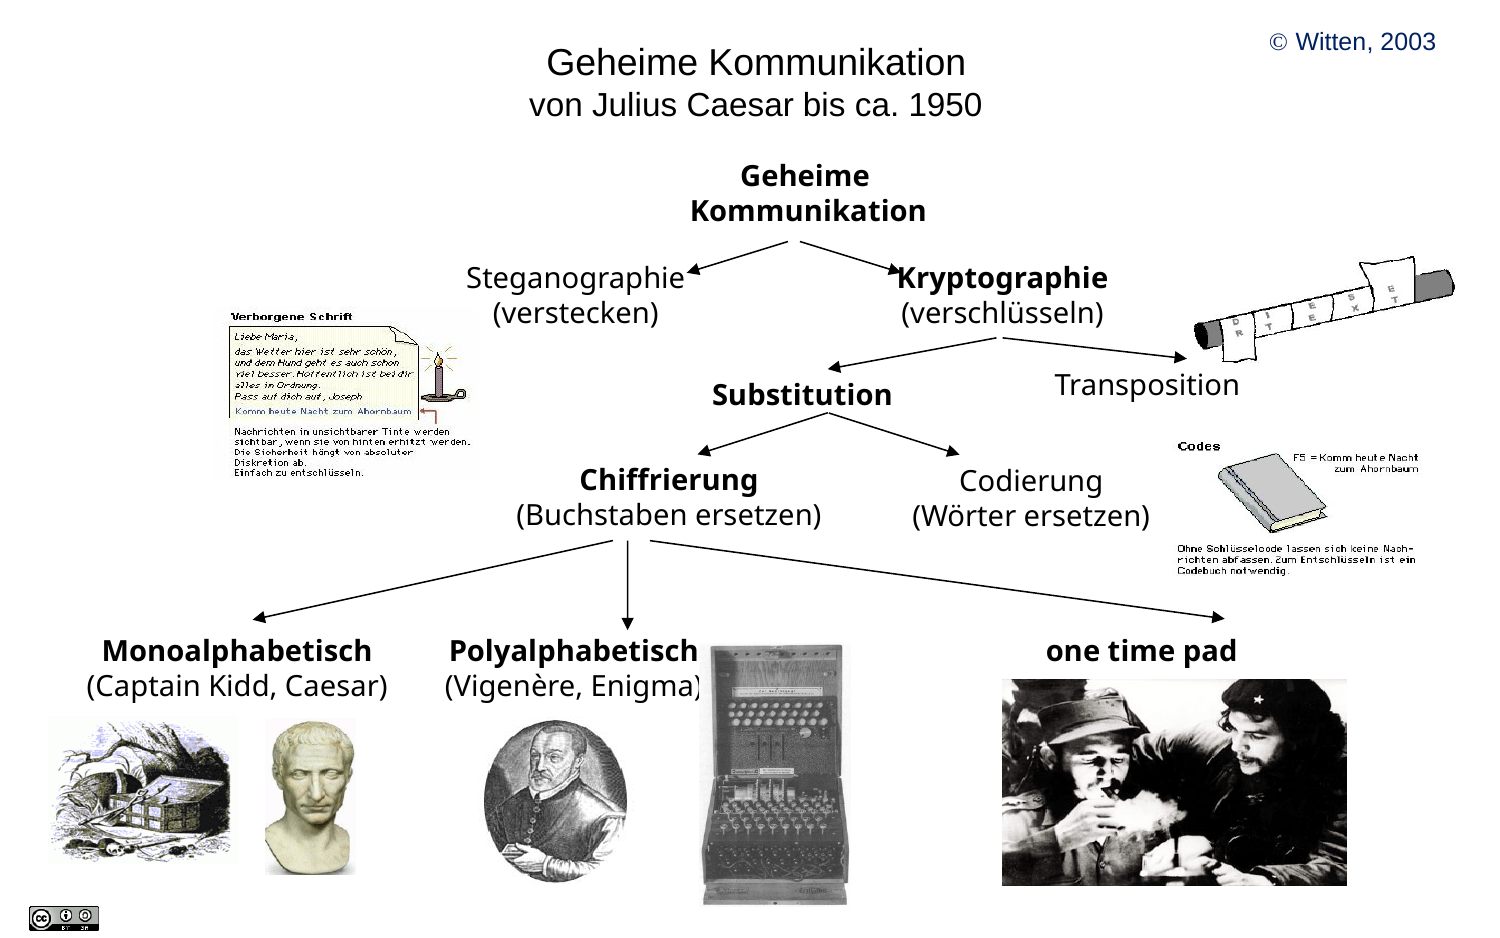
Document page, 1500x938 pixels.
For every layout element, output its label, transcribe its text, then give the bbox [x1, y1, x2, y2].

picture [699, 642, 851, 907]
picture [477, 716, 634, 884]
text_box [828, 412, 1165, 539]
picture [265, 718, 356, 876]
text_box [459, 241, 789, 339]
text_box Geheime Kommunikation [675, 149, 943, 235]
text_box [506, 412, 827, 539]
text_box  Witten, 2003 [1227, 18, 1478, 63]
picture [47, 716, 238, 865]
picture [1163, 433, 1434, 580]
picture [1002, 679, 1347, 886]
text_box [73, 540, 430, 712]
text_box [799, 241, 1116, 338]
text_box Geheime Kommunikation von Julius Caesar bis ca. 1950 [62, 20, 1450, 131]
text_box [1002, 337, 1250, 410]
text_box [717, 540, 1248, 711]
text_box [704, 337, 997, 411]
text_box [432, 540, 716, 712]
picture [29, 906, 99, 931]
picture [1187, 251, 1457, 366]
picture [213, 305, 479, 480]
